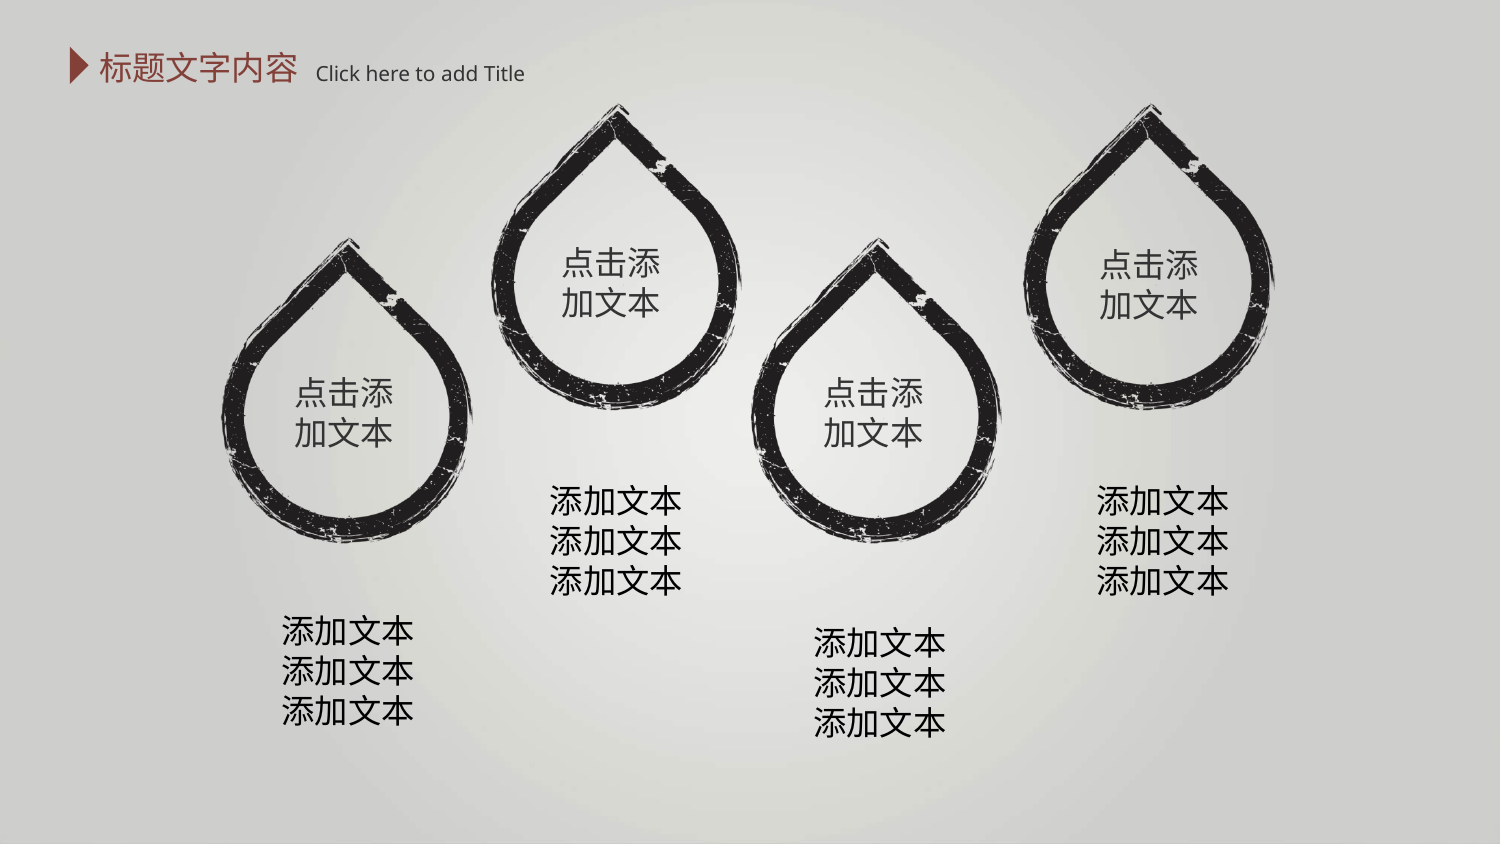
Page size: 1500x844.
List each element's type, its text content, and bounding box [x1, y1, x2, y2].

text_box 添加文本 添加文本 添加文本 [798, 614, 962, 750]
text_box 添加文本 添加文本 添加文本 [535, 472, 698, 608]
text_box 添加文本 添加文本 添加文本 [1081, 472, 1245, 608]
text_box 添加文本 添加文本 添加文本 [267, 602, 430, 738]
picture [0, 0, 1500, 844]
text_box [69, 39, 547, 95]
